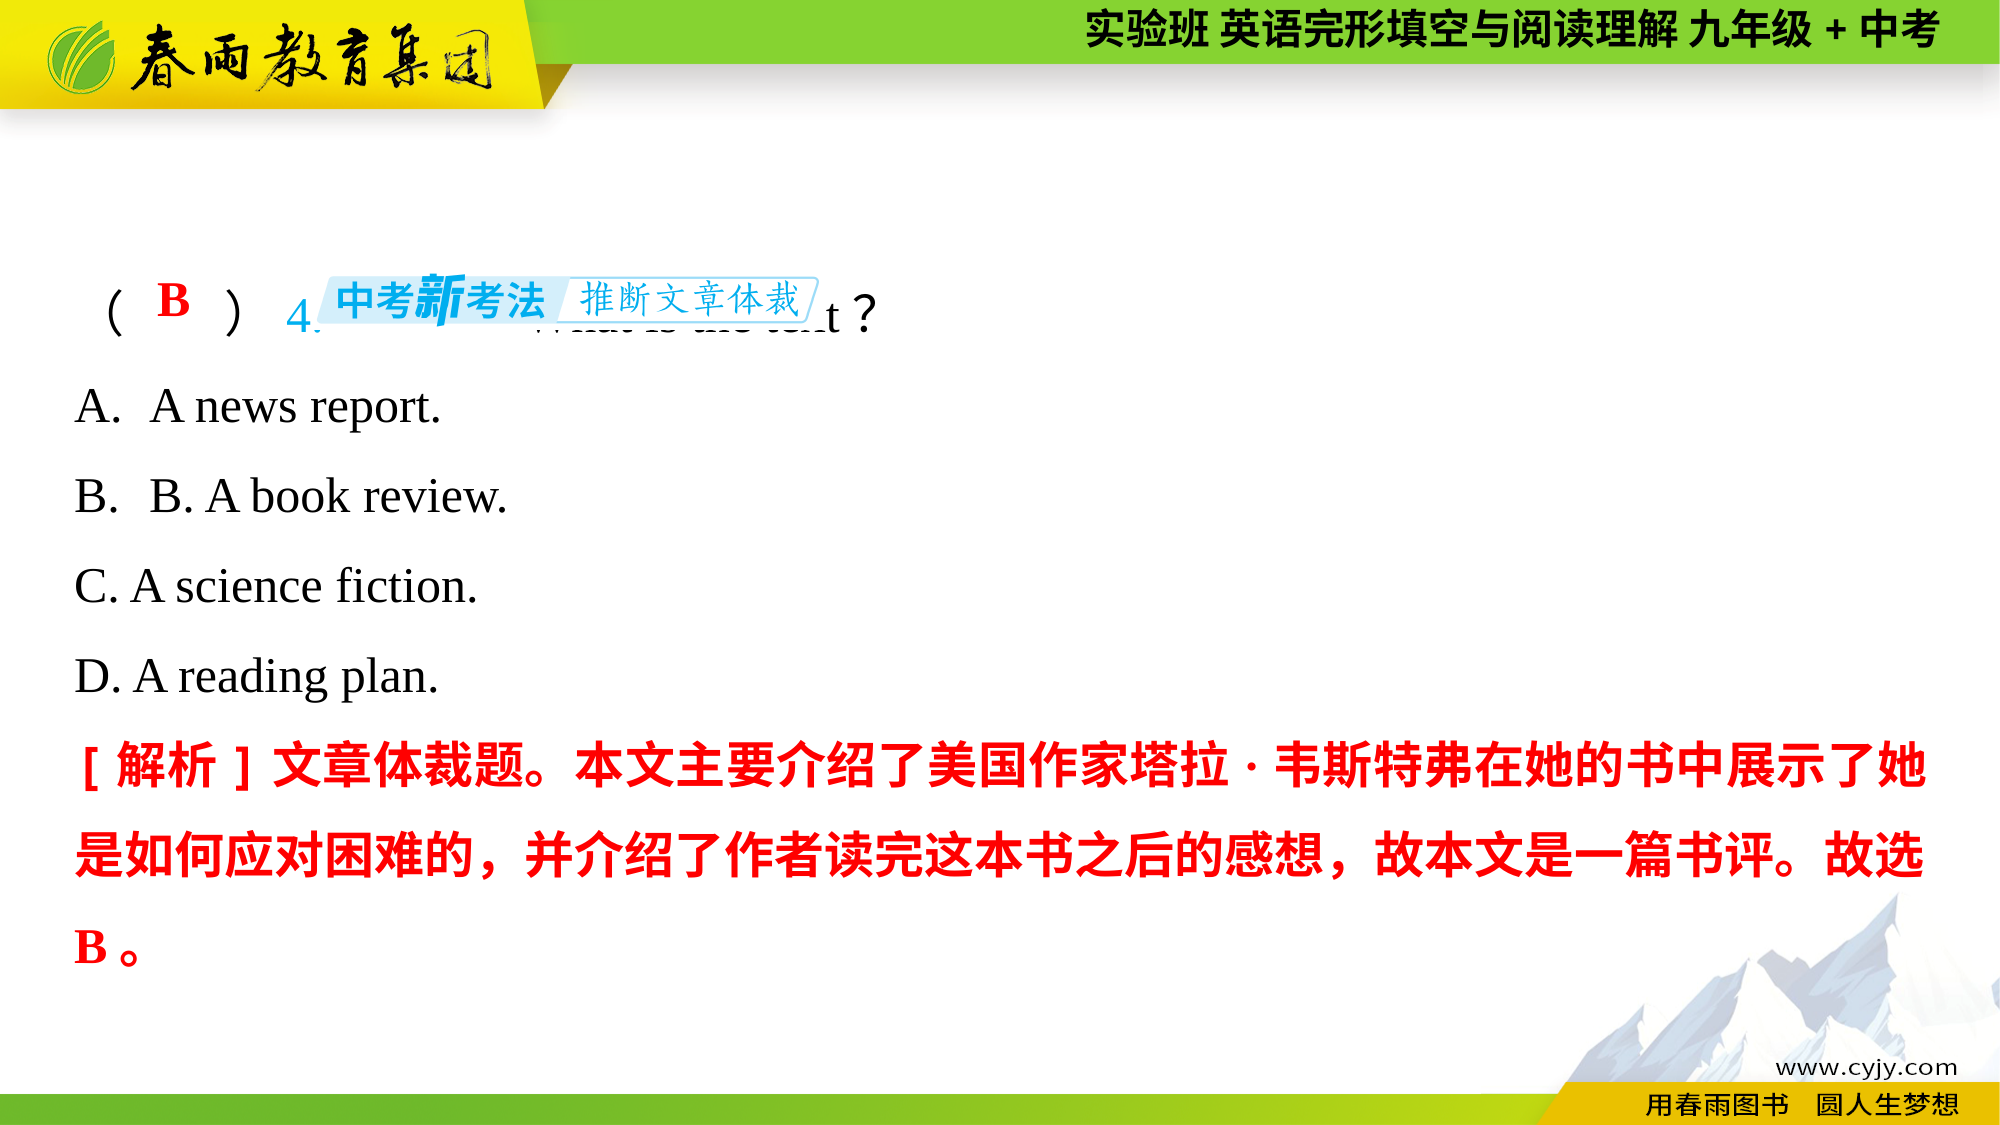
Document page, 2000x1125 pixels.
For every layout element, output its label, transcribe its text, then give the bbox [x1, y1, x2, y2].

picture [0, 0, 2000, 1125]
text_box [解析]文章体裁题。本文主要介绍了美国作家塔拉·韦斯特弗在她的书中展示了她是如何应对困难的，并介绍了作者读完这本书之后的感想，故本文是一篇书评。故选B。 [59, 715, 1944, 981]
text_box B [142, 258, 206, 334]
list （ ）4. What is the text？ A news report. B. A book review. C. A science fiction. D. A reading plan. [59, 244, 1944, 715]
